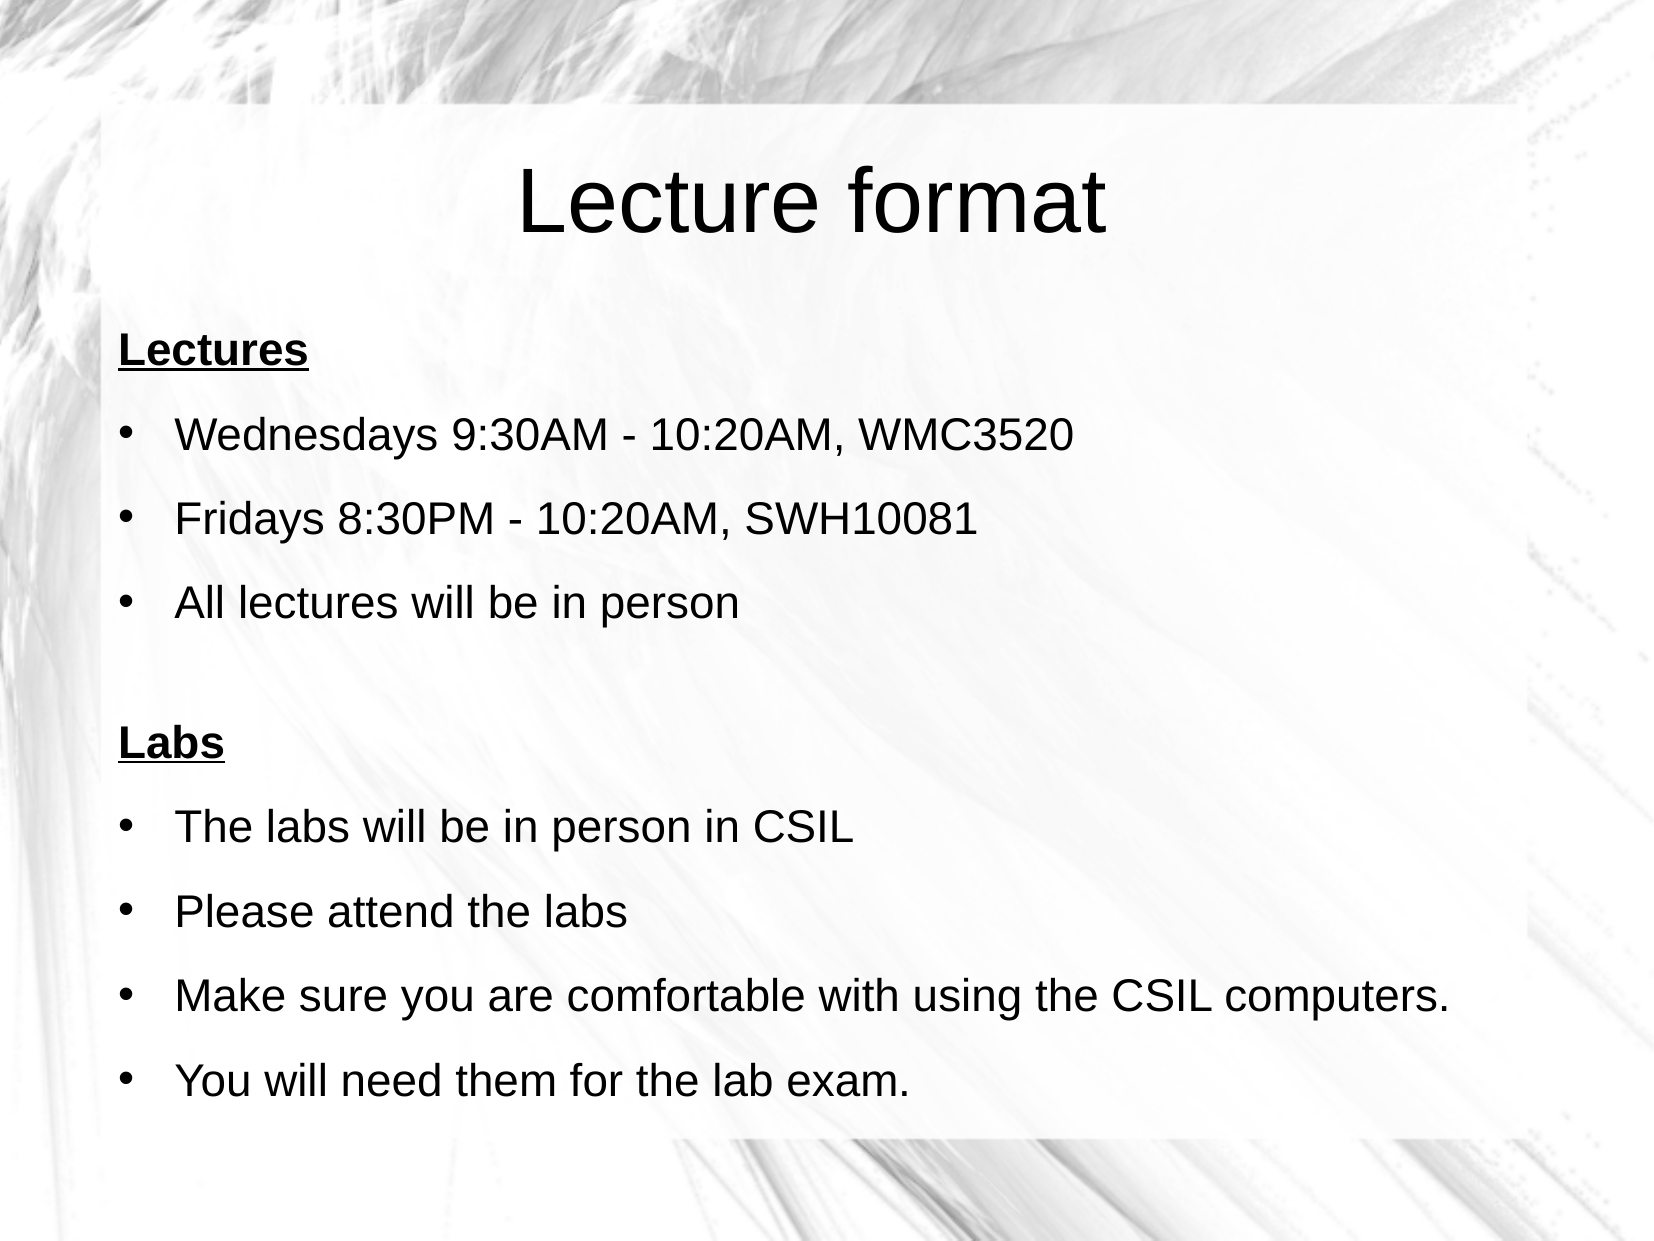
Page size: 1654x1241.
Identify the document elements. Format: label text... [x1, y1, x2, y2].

list Lectures Wednesdays 9:30AM - 10:20AM, WMC3520 Fridays 8:30PM - 10:20AM, SWH10081 All lectures will be in person Labs The labs will be in person in CSIL Please attend the labs Make sure you are comfortable with using the CSIL computers. You will need them for the lab exam. [118, 319, 1571, 1149]
title Lecture format [118, 112, 1506, 281]
picture [0, 0, 1654, 1241]
